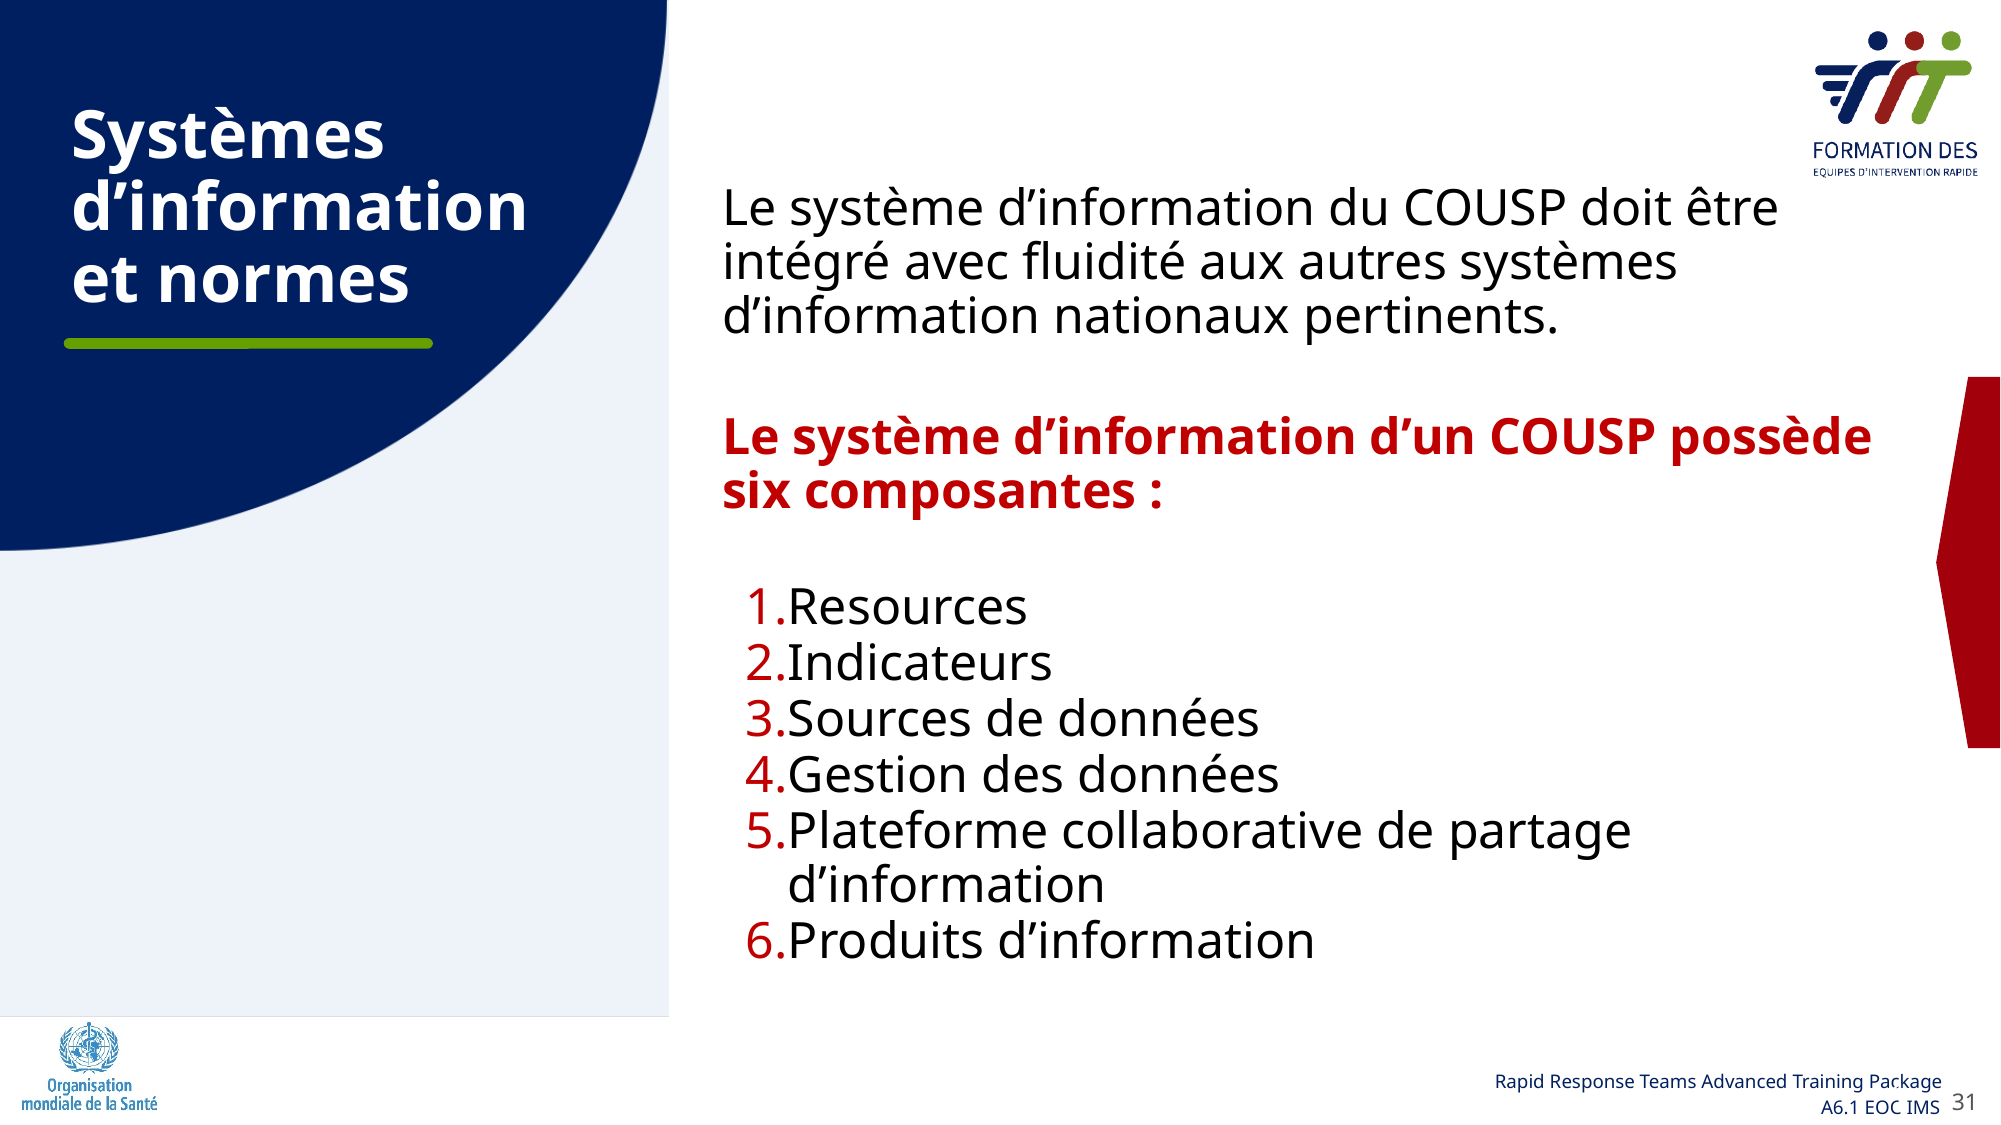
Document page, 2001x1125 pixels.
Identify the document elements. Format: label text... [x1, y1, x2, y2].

list Le système d’information du COUSP doit être intégré avec fluidité aux autres systèmes d’information nationaux pertinents. Le système d’information d’un COUSP possède six composantes : Resources Indicateurs Sources de données Gestion des données Plateforme collaborative de partage d’information Produits d’information [714, 174, 1951, 993]
slide_number 31 [1882, 1037, 1930, 1092]
picture [0, 0, 669, 1018]
picture [1813, 30, 1978, 178]
text_box [63, 338, 433, 349]
picture [20, 1020, 158, 1111]
title Systèmes d’information et normes [63, 78, 600, 339]
